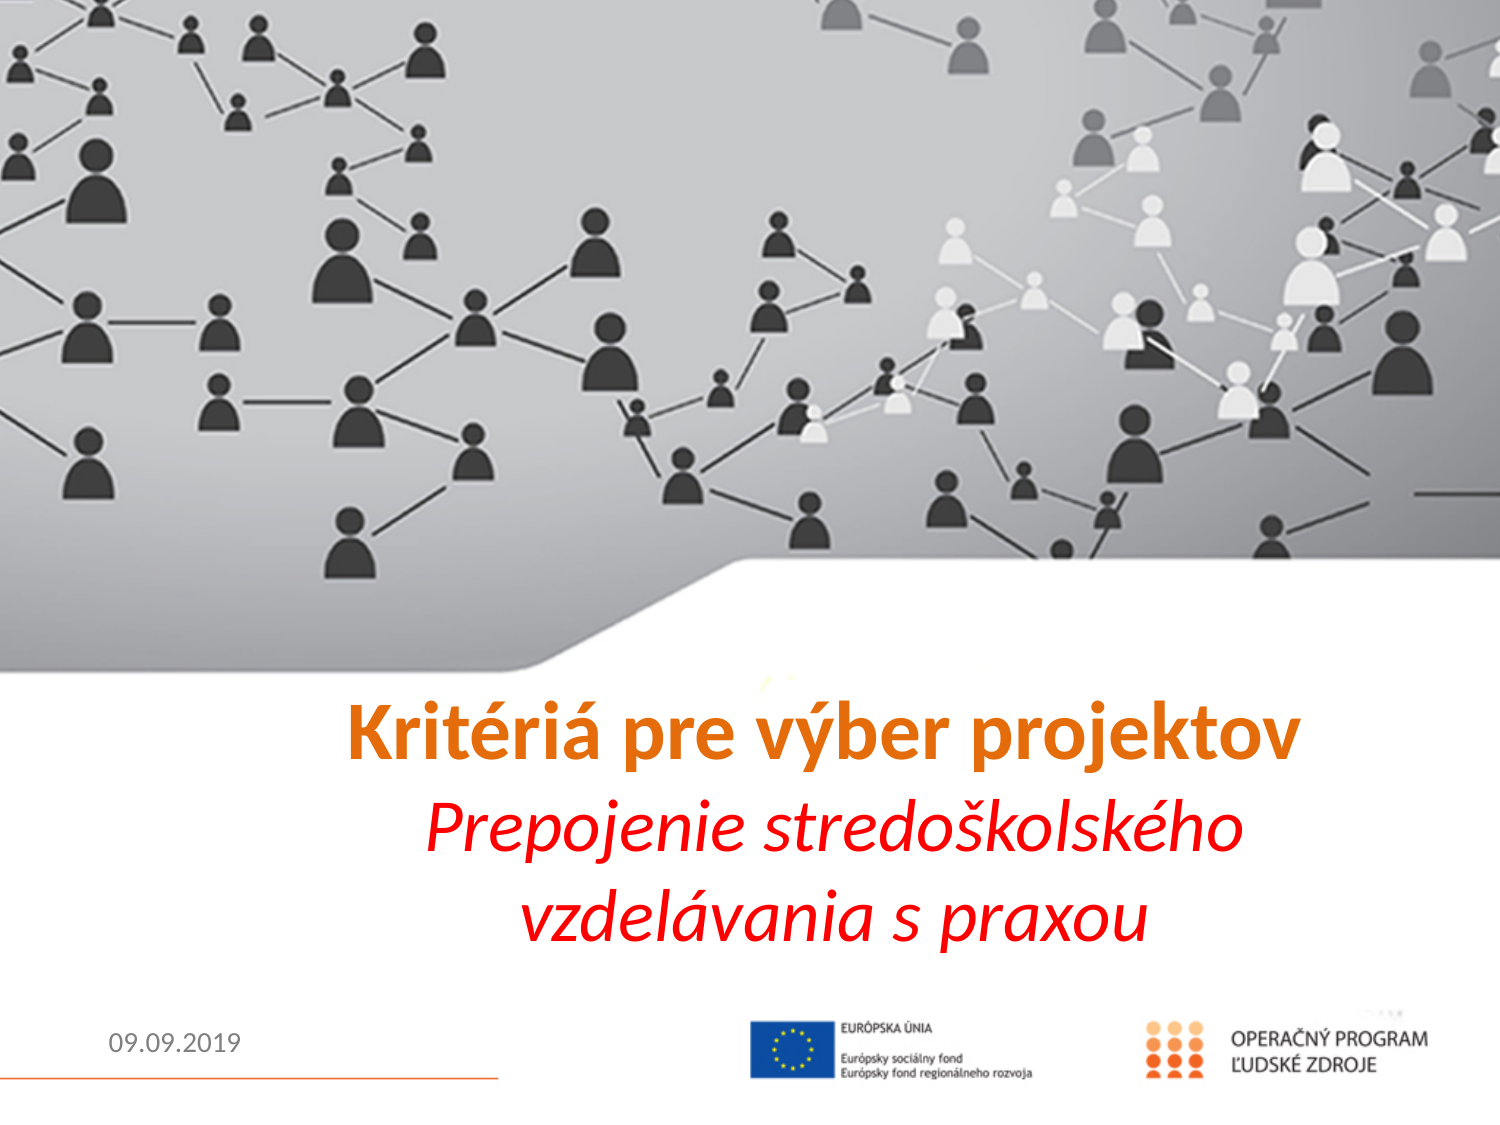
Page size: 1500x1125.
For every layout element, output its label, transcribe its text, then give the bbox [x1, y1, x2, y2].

title Kritériá pre výber projektov Prepojenie stredoškolského vzdelávania s praxou [241, 667, 1428, 965]
text_box 09.09.2019 [93, 1015, 528, 1066]
picture [0, 0, 1500, 1125]
subtitle [702, 855, 1426, 938]
